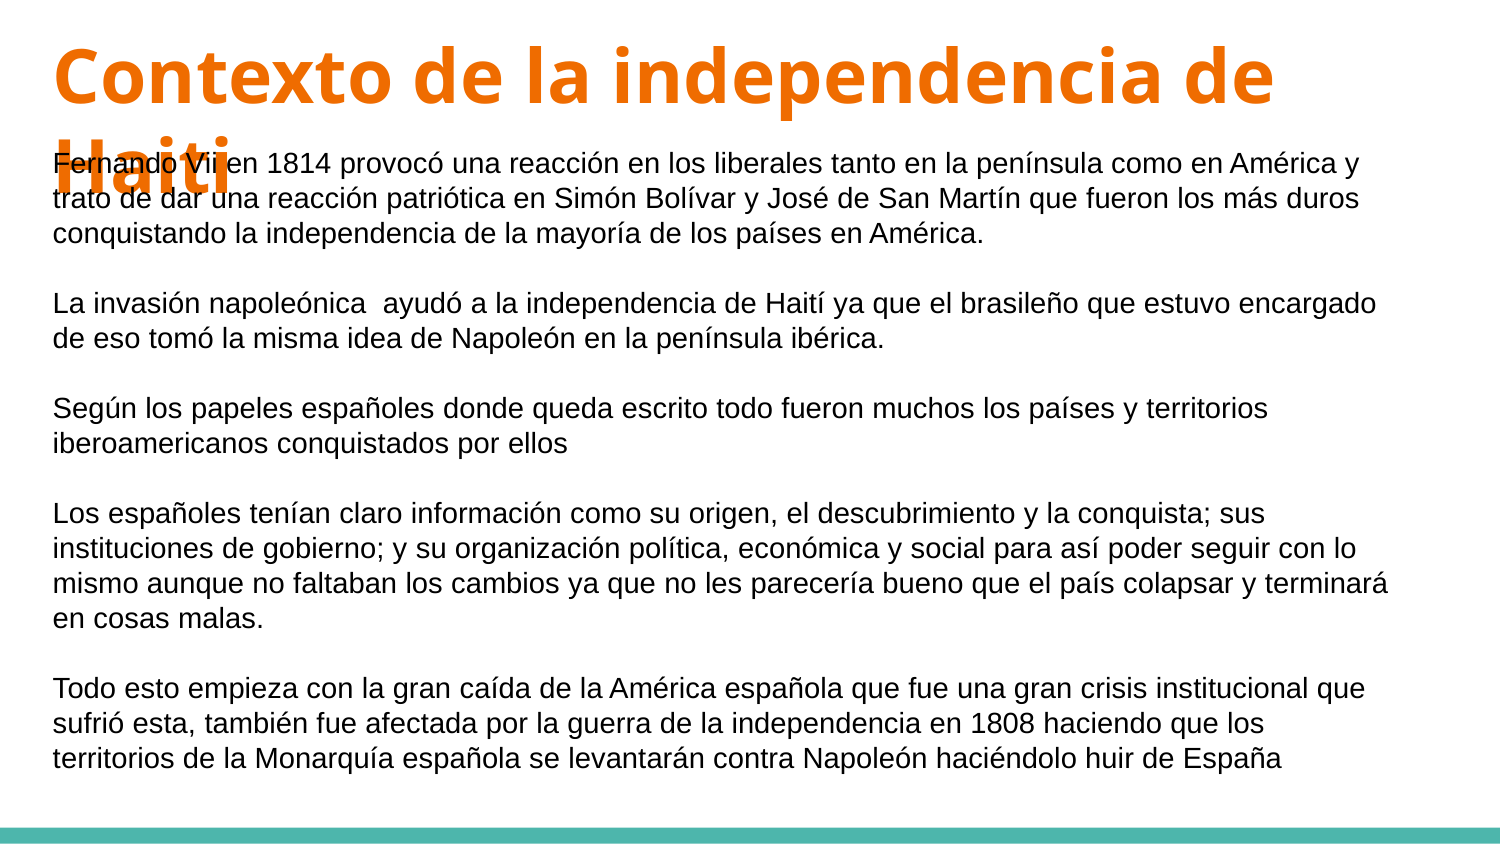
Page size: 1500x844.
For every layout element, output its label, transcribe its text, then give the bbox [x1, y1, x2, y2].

title Contexto de la independencia de Haiti [37, 13, 1436, 130]
text_box Fernando Vii en 1814 provocó una reacción en los liberales tanto en la península como en América y trato de dar una reacción patriótica en Simón Bolívar y José de San Martín que fueron los más duros conquistando la independencia de la mayoría de los países en América. La invasión napoleónica ayudó a la independencia de Haití ya que el brasileño que estuvo encargado de eso tomó la misma idea de Napoleón en la península ibérica. Según los papeles españoles donde queda escrito todo fueron muchos los países y territorios iberoamericanos conquistados por ellos Los españoles tenían claro información como su origen, el descubrimiento y la conquista; sus instituciones de gobierno; y su organización política, económica y social para así poder seguir con lo mismo aunque no faltaban los cambios ya que no les parecería bueno que el país colapsar y terminará en cosas malas. Todo esto empieza con la gran caída de la América española que fue una gran crisis institucional que sufrió esta, también fue afectada por la guerra de la independencia en 1808 haciendo que los territorios de la Monarquía española se levantarán contra Napoleón haciéndolo huir de España [37, 129, 1409, 278]
text_box [110, 347, 1390, 497]
